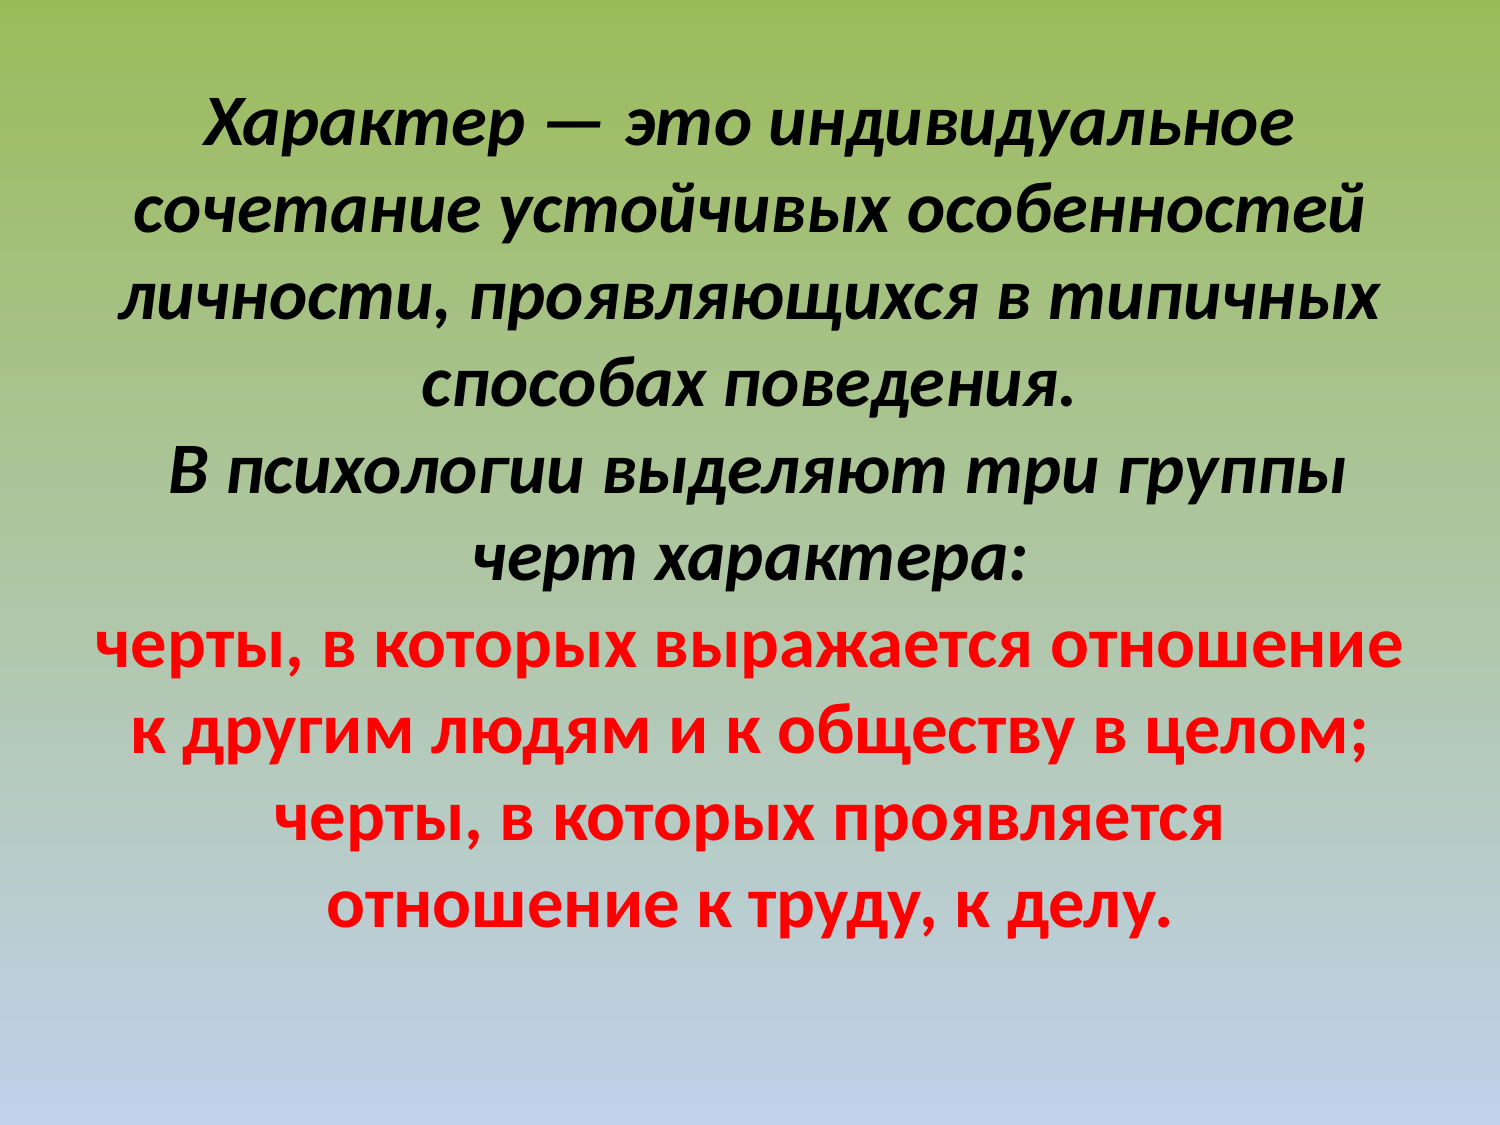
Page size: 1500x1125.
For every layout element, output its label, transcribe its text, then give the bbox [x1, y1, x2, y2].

title Характер — это индивидуальное сочетание устойчивых особенностей личности, проявляющихся в типичных способах поведения. В психологии выделяют три группы черт характера: черты, в которых выражается отношение к другим людям и к обществу в целом; черты, в которых проявляется отношение к труду, к делу. [75, 45, 1425, 1067]
